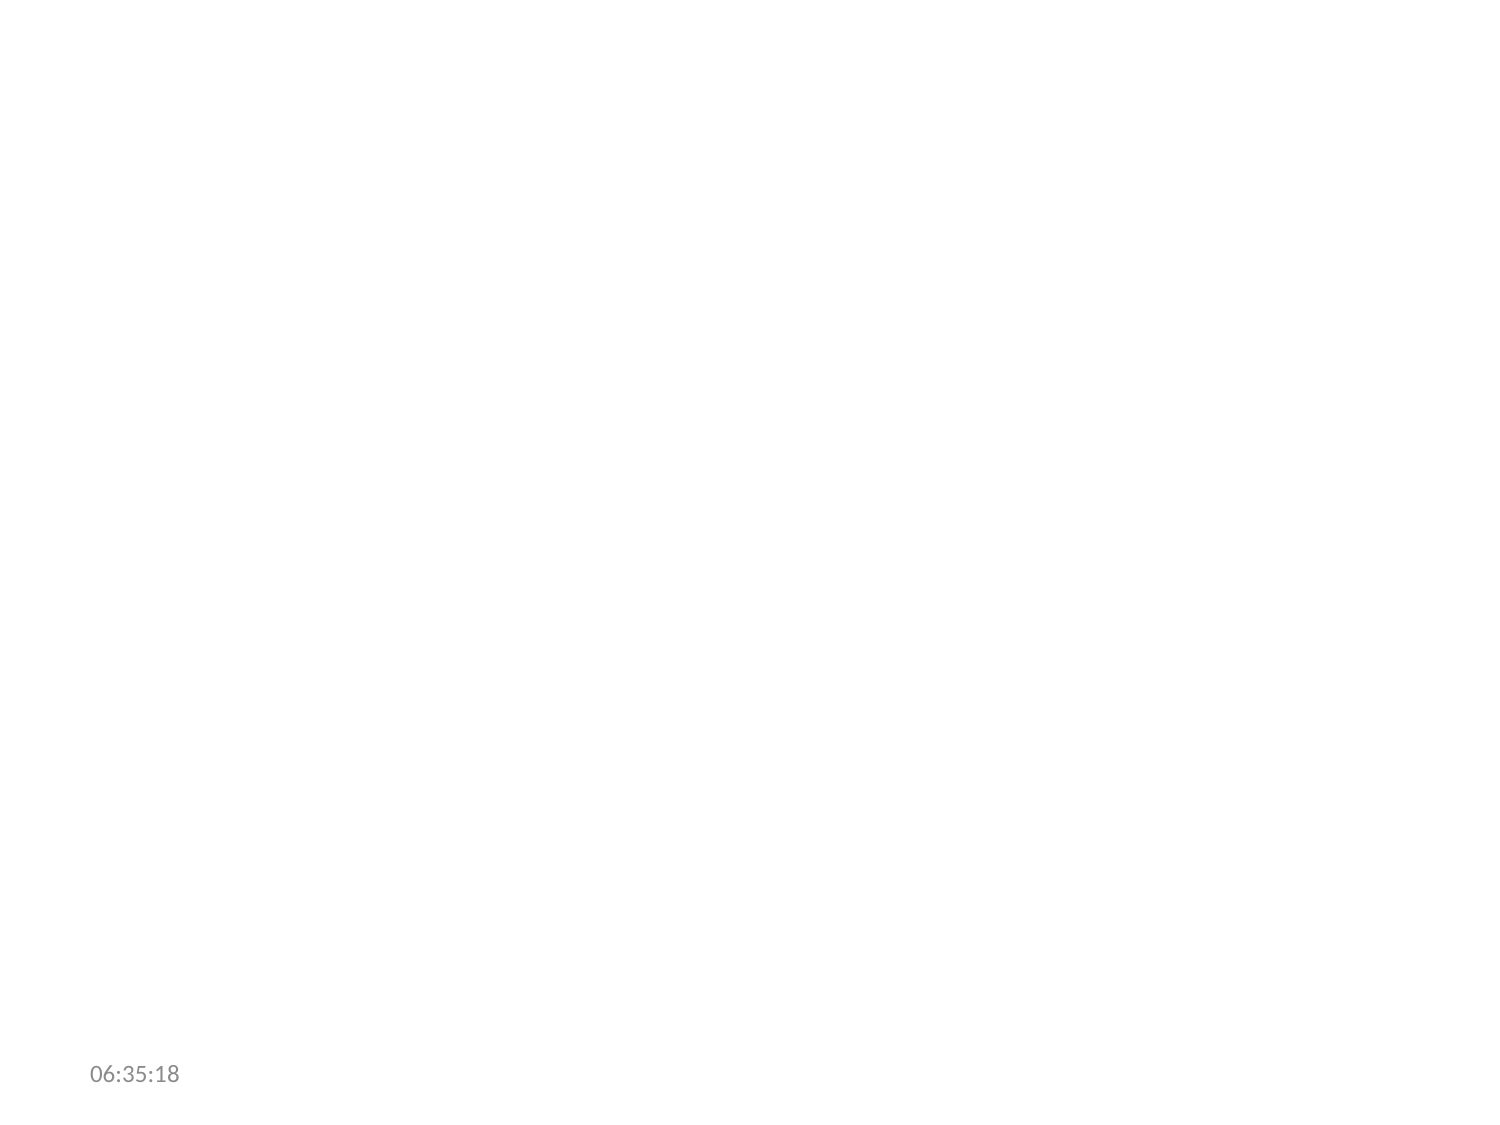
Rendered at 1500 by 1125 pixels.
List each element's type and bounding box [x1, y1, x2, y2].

slide_number [75, 1042, 425, 1103]
